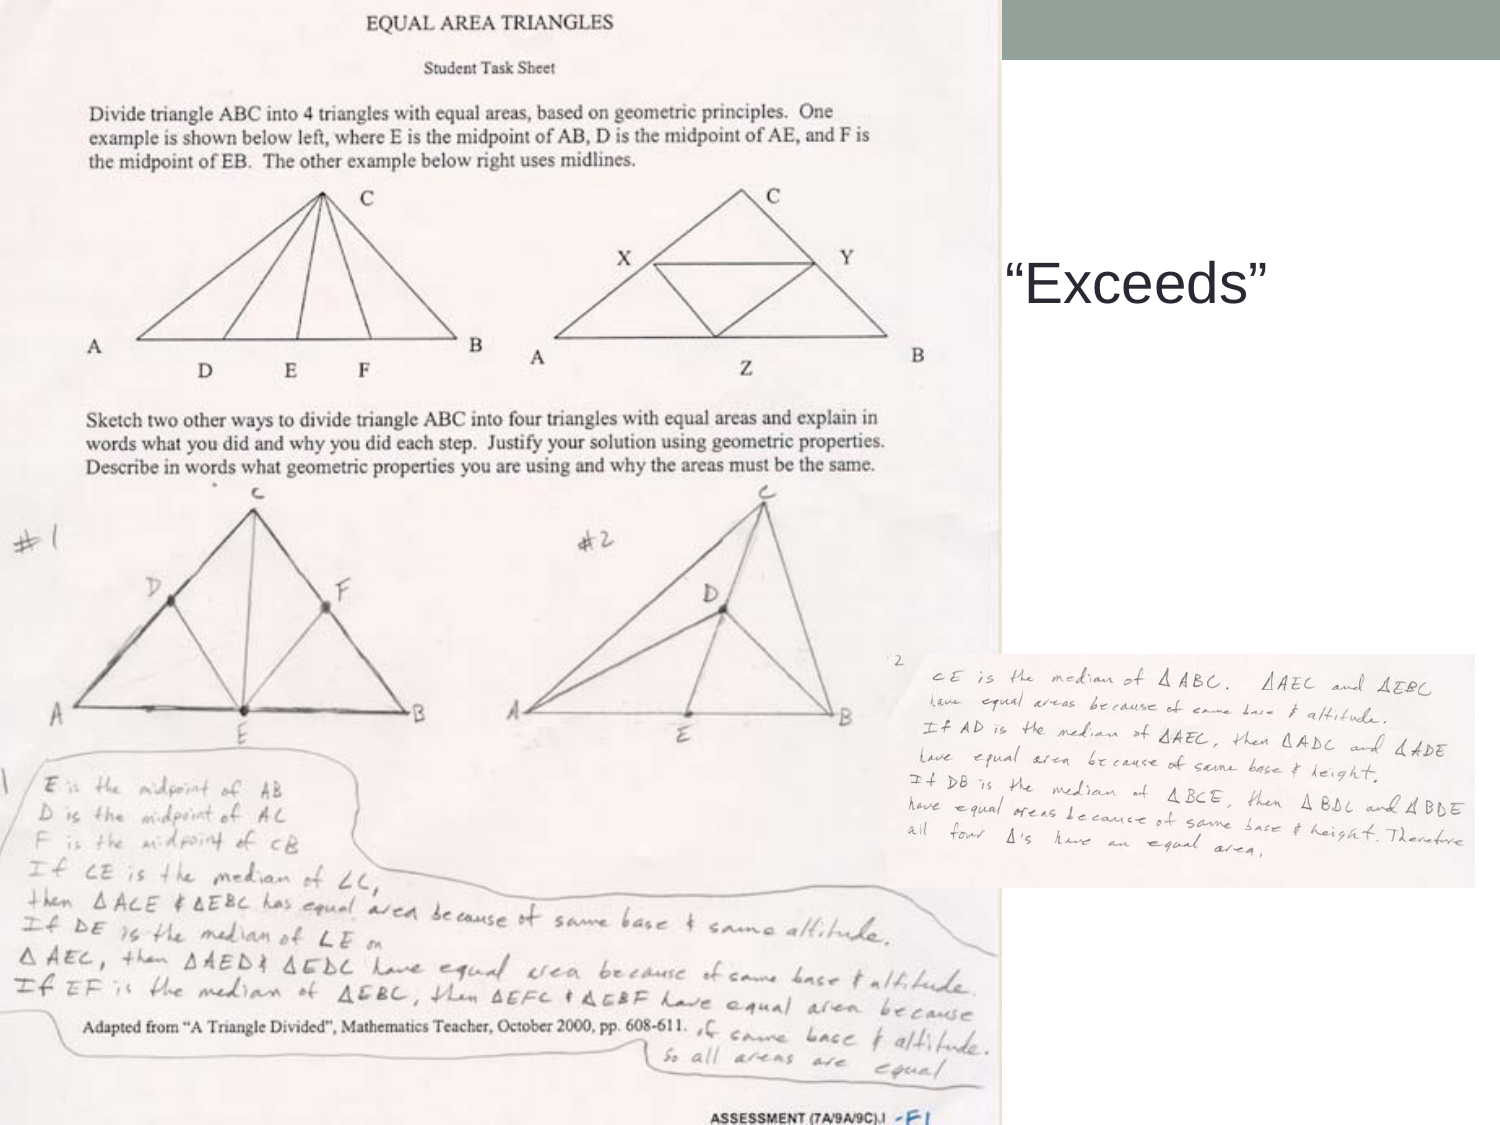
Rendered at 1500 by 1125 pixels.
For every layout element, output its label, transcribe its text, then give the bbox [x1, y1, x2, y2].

text_box “Exceeds” [1010, 237, 1283, 323]
picture [0, 0, 1476, 1125]
